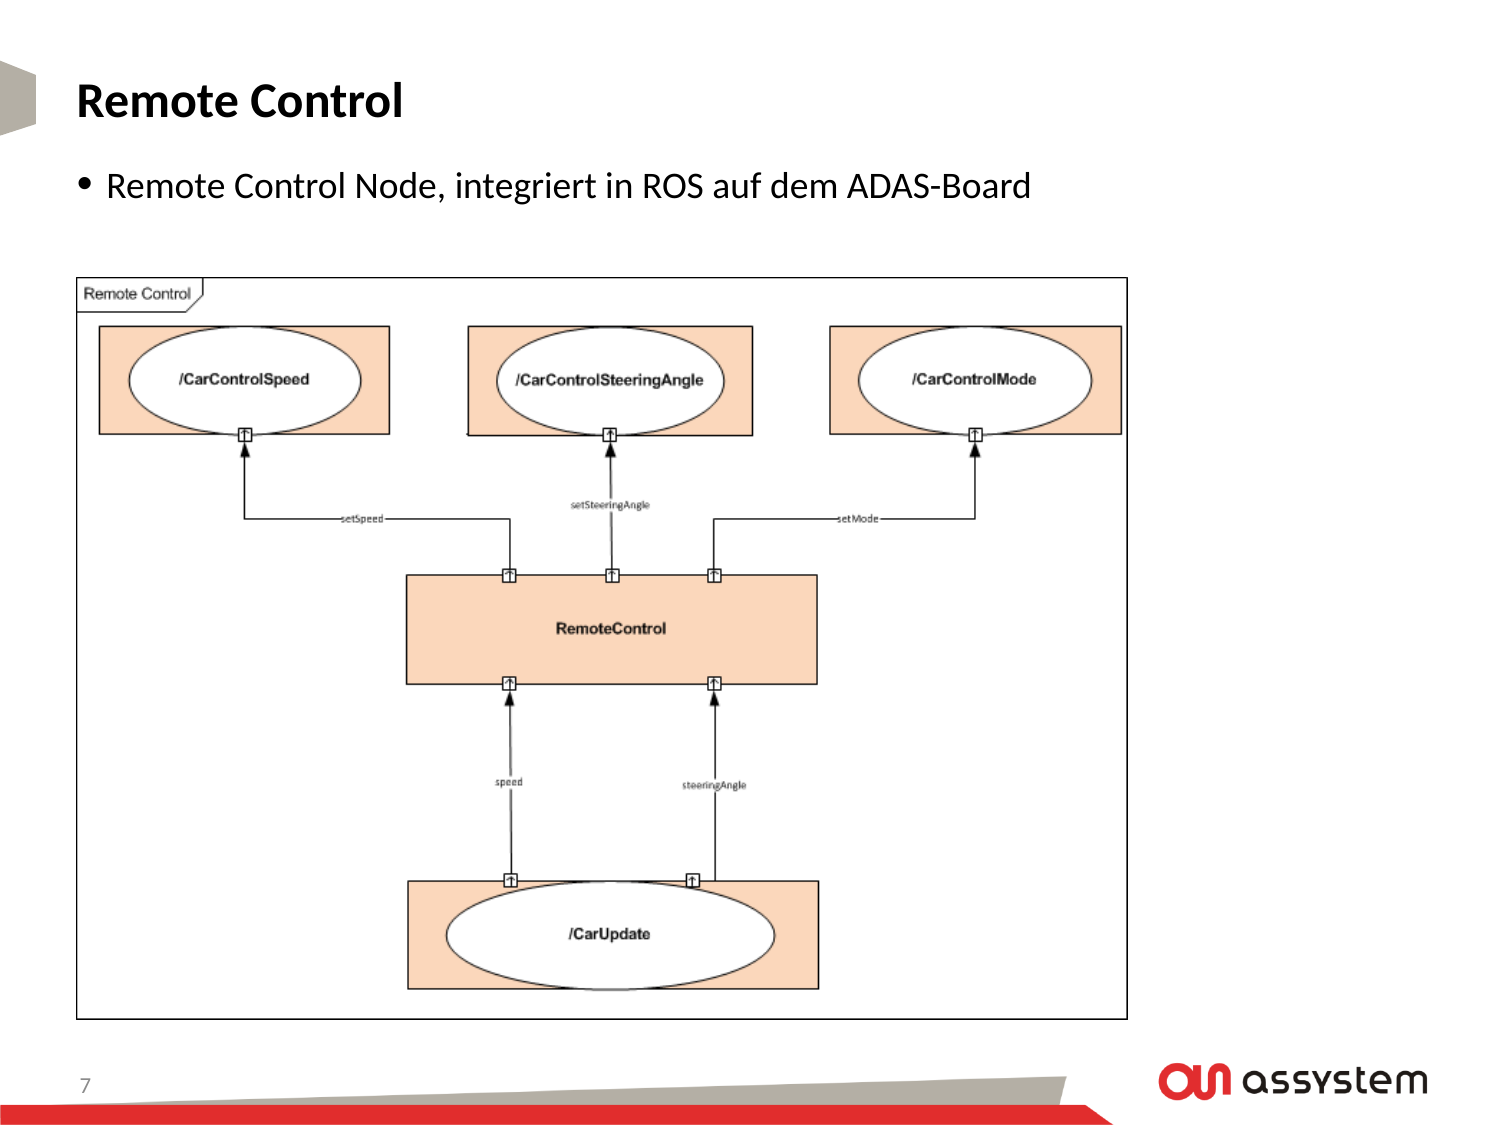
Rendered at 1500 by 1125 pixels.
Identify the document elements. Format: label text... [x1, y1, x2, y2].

list Remote Control Node, integriert in ROS auf dem ADAS-Board [76, 160, 1424, 1016]
slide_number 7 [64, 1045, 402, 1106]
title Remote Control [76, 66, 1424, 136]
picture [76, 277, 1129, 1020]
picture [1149, 1035, 1463, 1125]
picture [0, 1035, 1125, 1125]
